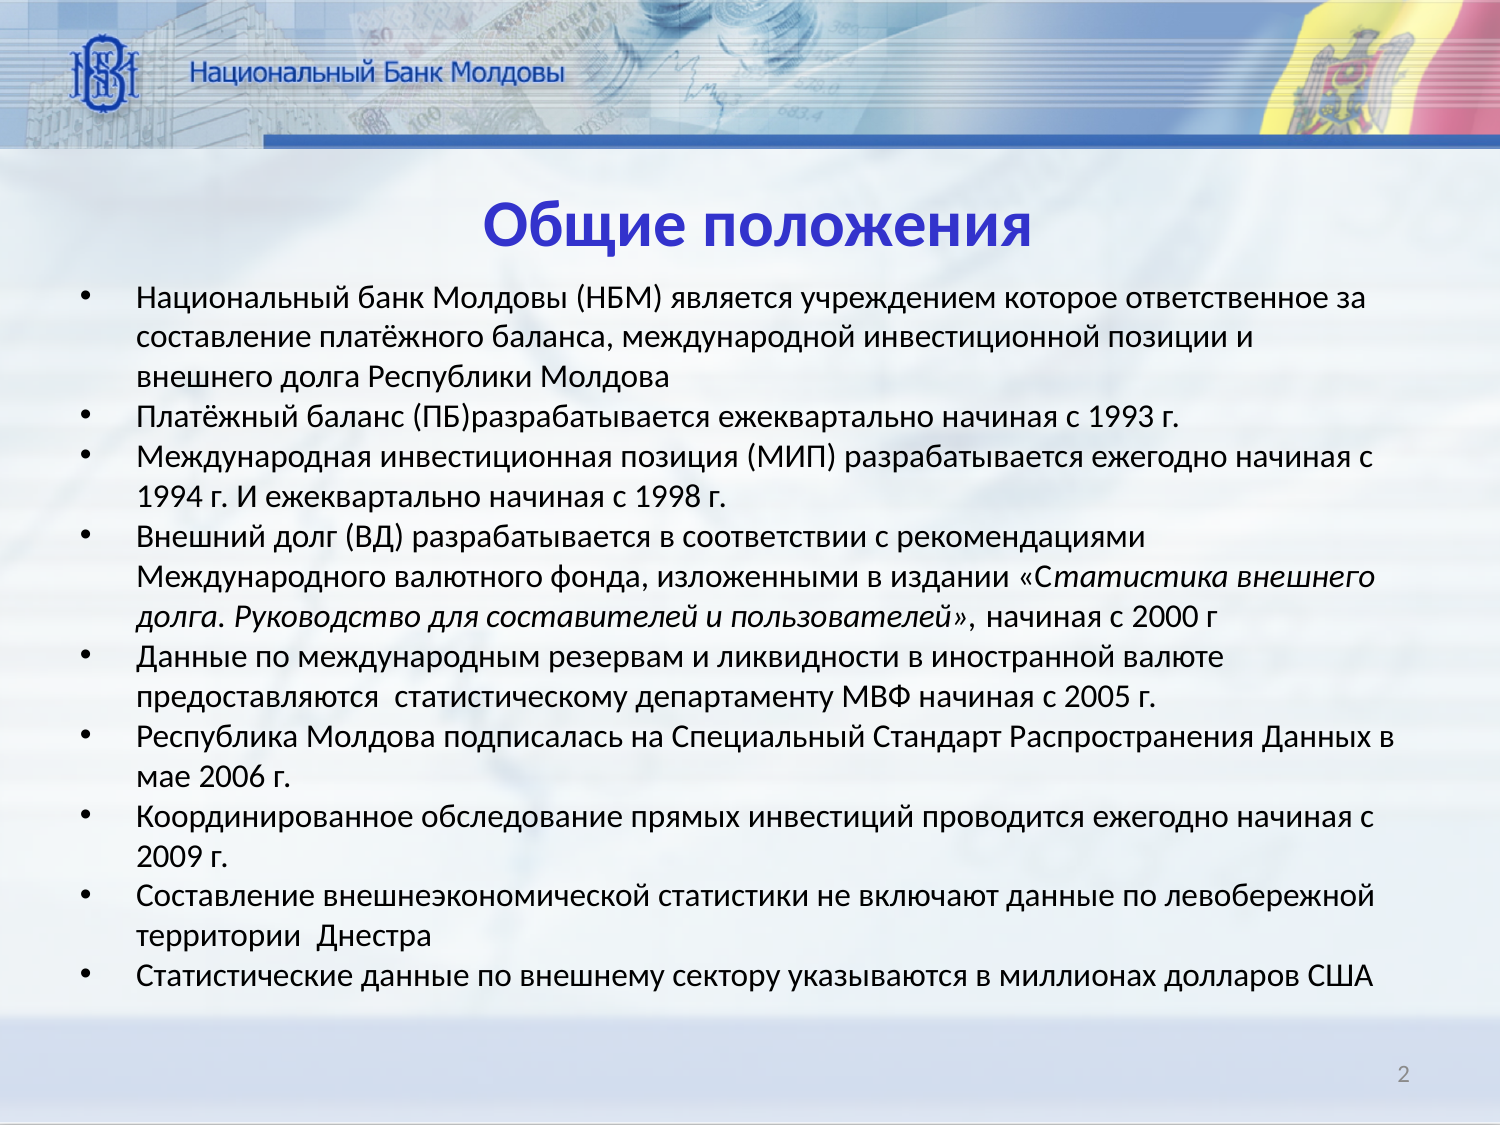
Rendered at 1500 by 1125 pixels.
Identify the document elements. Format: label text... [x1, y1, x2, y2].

picture [0, 0, 1500, 149]
list Национальный банк Молдовы (НБМ) является учреждением которое ответственное за составление платёжного баланса, международной инвестиционной позиции и внешнего долга Республики Молдова Платёжный баланс (ПБ)разрабатывается ежеквартально начиная с 1993 г. Международная инвестиционная позиция (МИП) разрабатывается ежегодно начиная с 1994 г. И ежеквартально начиная с 1998 г. Внешний долг (ВД) разрабатывается в соответствии с рекомендациями Международного валютного фонда, изложенными в издании «Статистика внешнего долга. Руководство для составителей и пользователей», начиная с 2000 г Данные по международным резервам и ликвидности в иностранной валюте предоставляются статистическому департаменту МВФ начиная с 2005 г. Республика Молдова подписалась на Специальный Стандарт Распространения Данных в мае 2006 г. Координированное обследование прямых инвестиций проводится ежегодно начиная с 2009 г. Составление внешнеэкономической статистики не включают данные по левобережной территории Днестра Статистические данные по внешнему сектору указываются в миллионах долларов США [64, 268, 1415, 1024]
slide_number 2 [1074, 1042, 1425, 1103]
text_box Общие положения [64, 172, 1453, 268]
